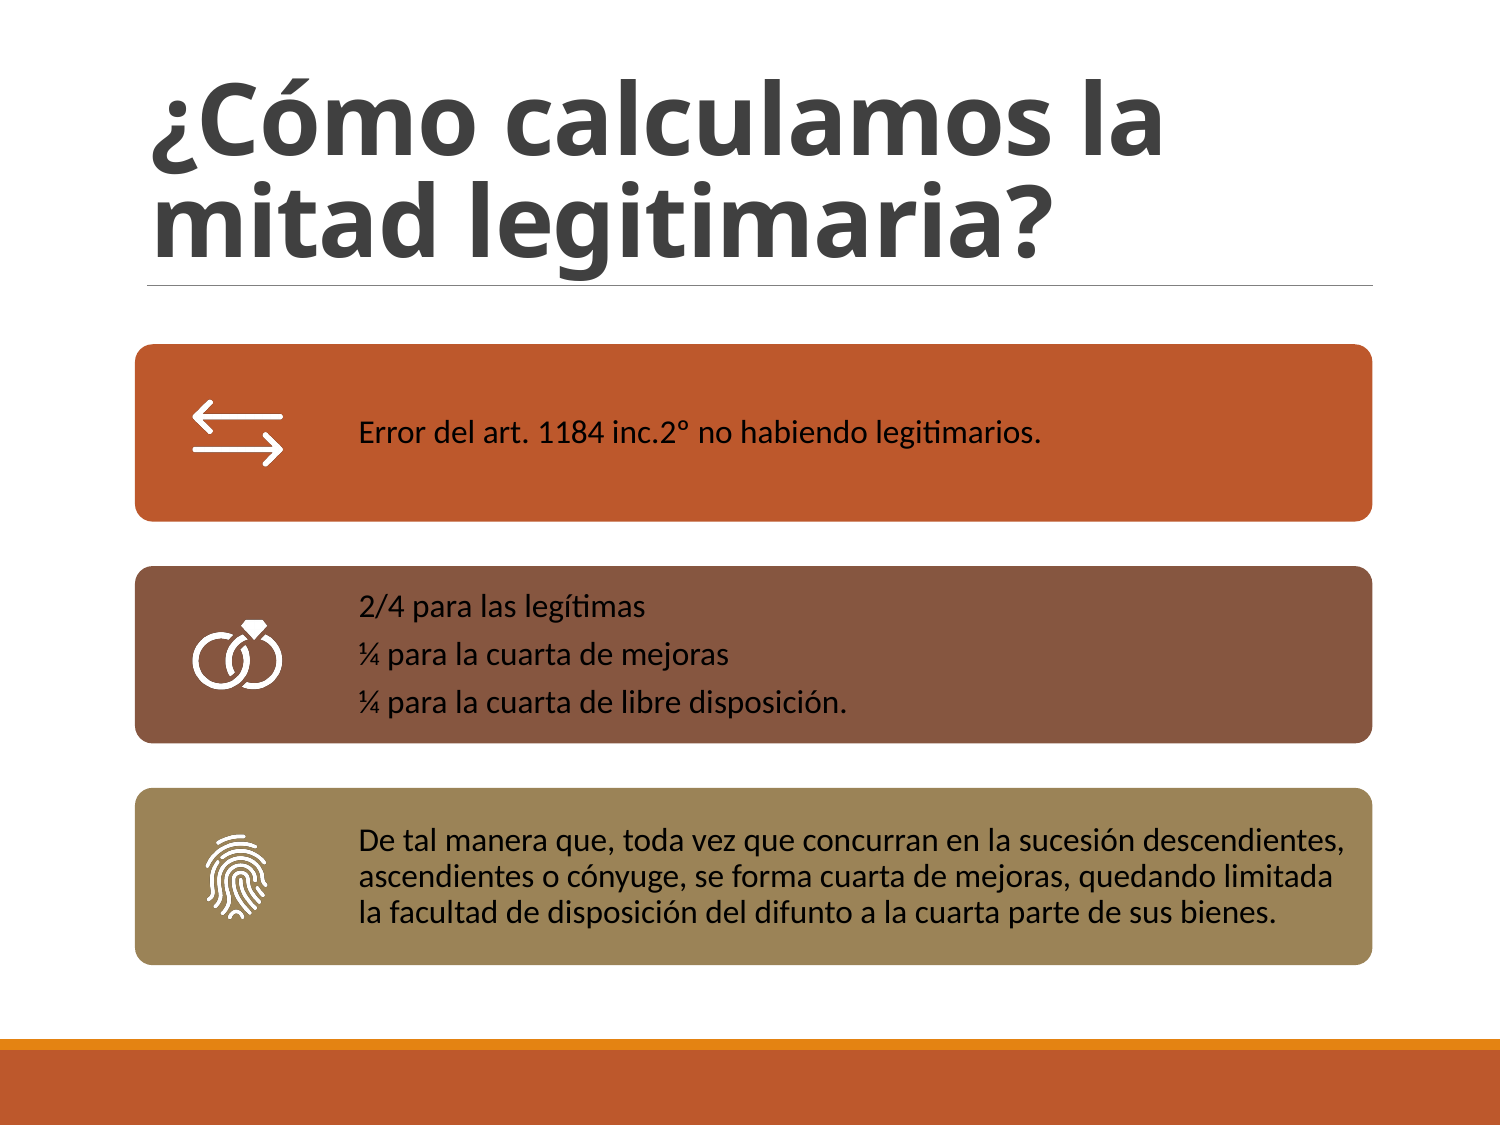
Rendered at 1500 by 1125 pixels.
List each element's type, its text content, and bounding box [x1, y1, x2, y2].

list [134, 343, 1373, 966]
title ¿Cómo calculamos la mitad legitimaria? [135, 47, 1373, 285]
